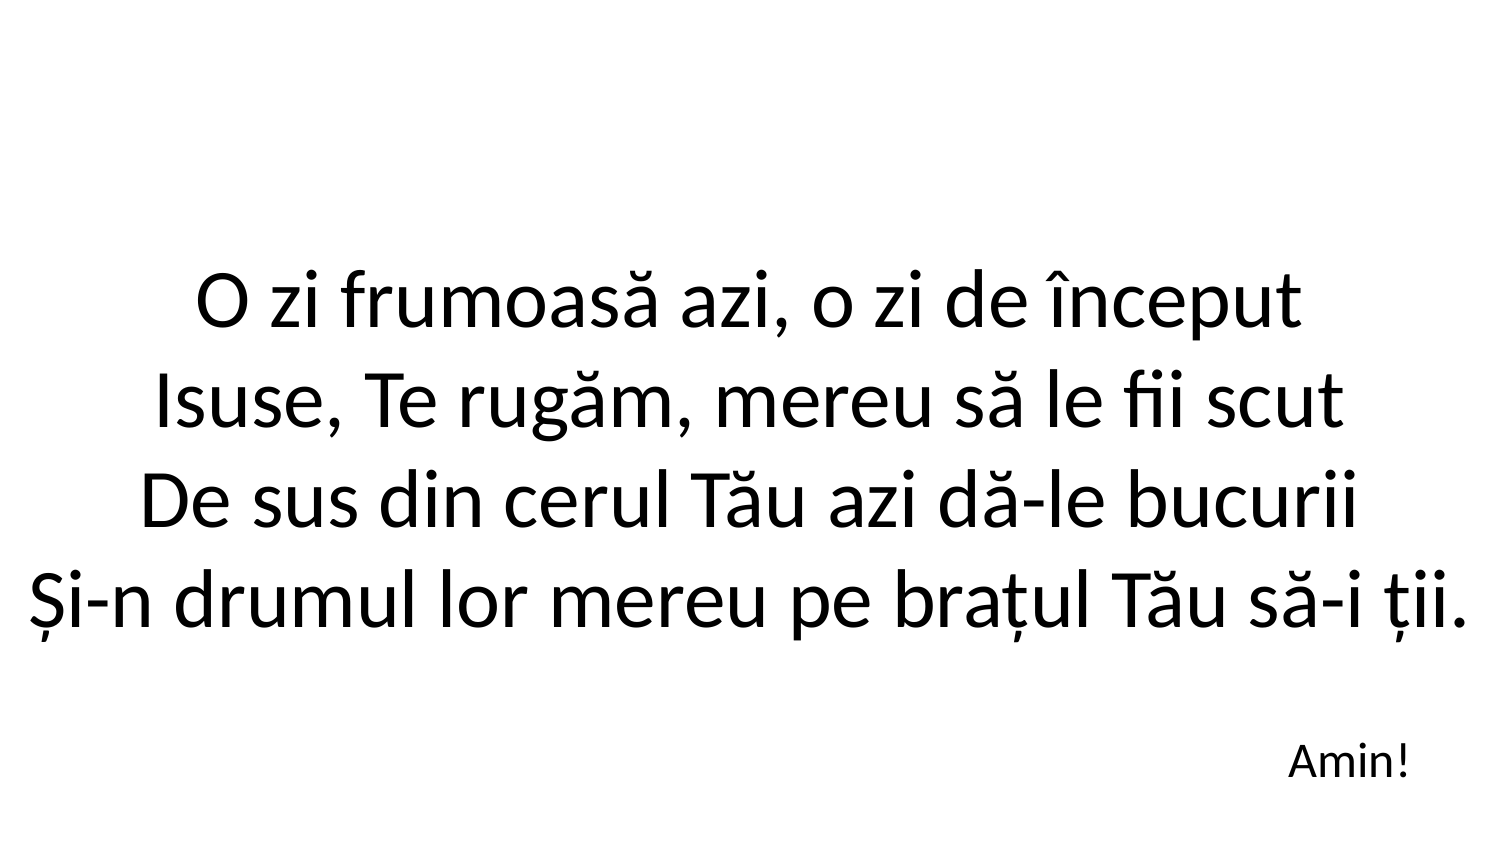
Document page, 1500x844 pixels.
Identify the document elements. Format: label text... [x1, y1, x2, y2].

text_box O zi frumoasă azi, o zi de început Isuse, Te rugăm, mereu să le fii scut De sus din cerul Tău azi dă-le bucurii Și-n drumul lor mereu pe brațul Tău să-i ții. [13, 192, 1487, 652]
text_box Amin! [1273, 674, 1427, 795]
